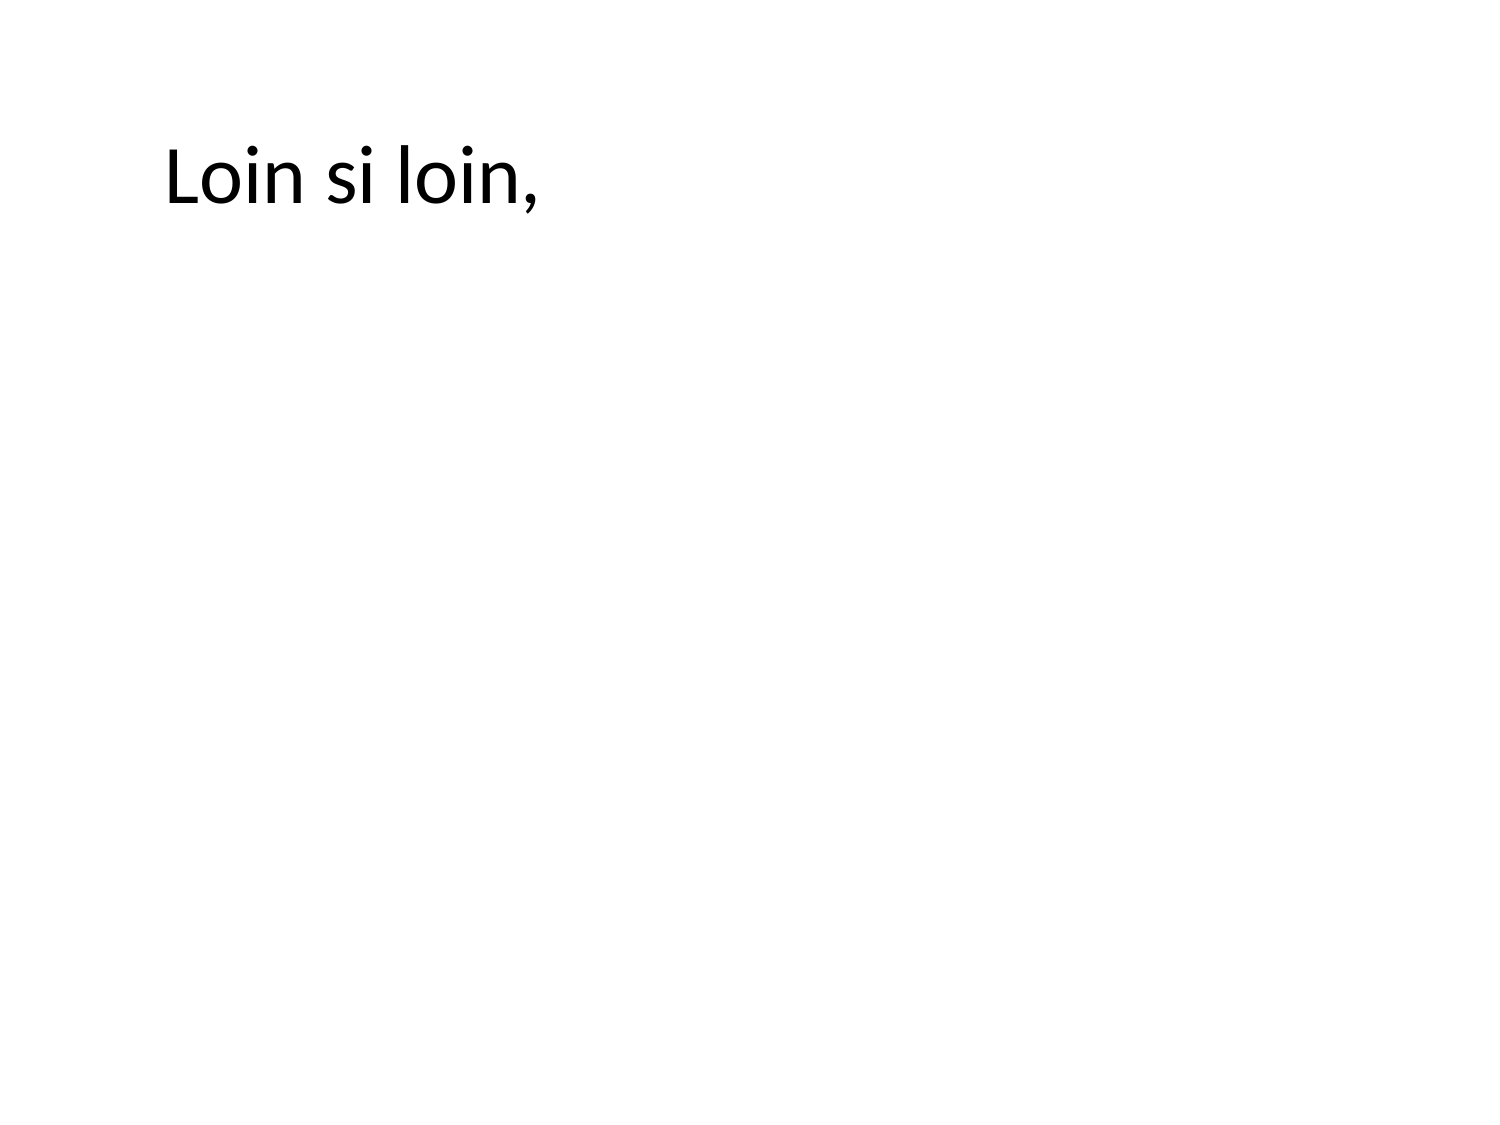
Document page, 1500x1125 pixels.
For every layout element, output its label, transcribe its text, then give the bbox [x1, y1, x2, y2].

text_box Loin si loin, [149, 112, 900, 228]
